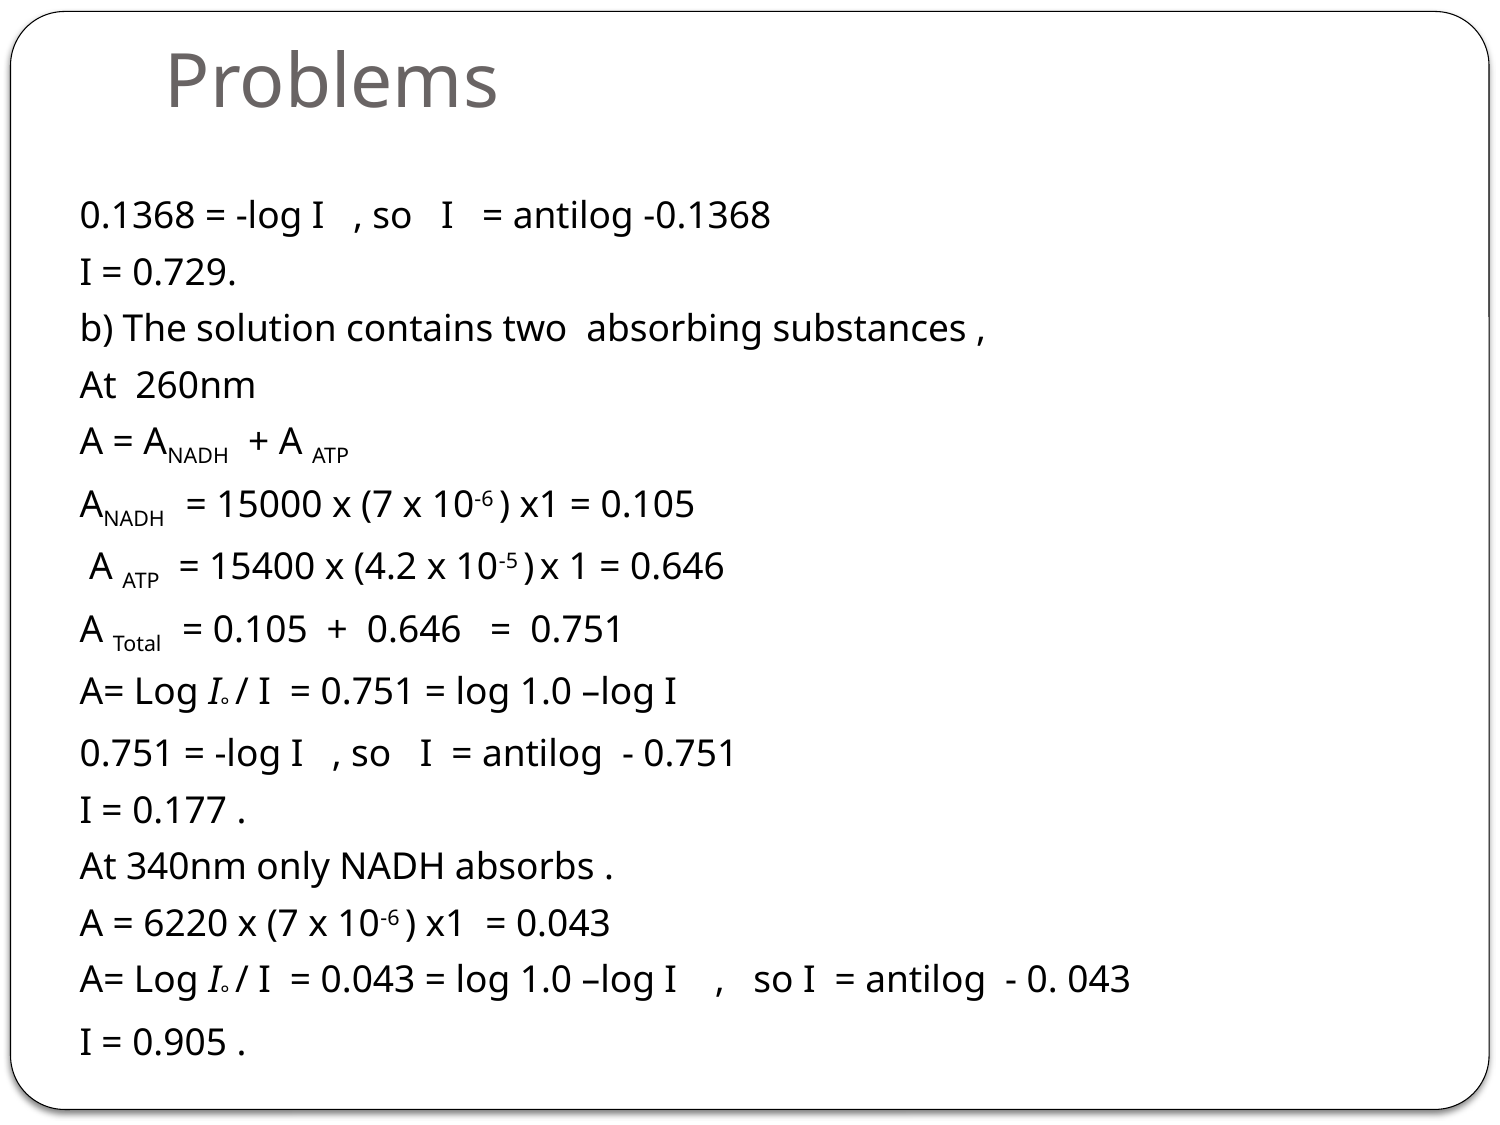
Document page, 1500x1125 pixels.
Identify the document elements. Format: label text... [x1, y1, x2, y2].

list 0.1368 = -log I , so I = antilog -0.1368 I = 0.729. b) The solution contains two absorbing substances , At 260nm A = ANADH + A ATP ANADH = 15000 x (7 x 10-6 ) x1 = 0.105 A ATP = 15400 x (4.2 x 10-5 ) x 1 = 0.646 A Total = 0.105 + 0.646 = 0.751 A= Log I° / I = 0.751 = log 1.0 –log I 0.751 = -log I , so I = antilog - 0.751 I = 0.177 . At 340nm only NADH absorbs . A = 6220 x (7 x 10-6 ) x1 = 0.043 A= Log I° / I = 0.043 = log 1.0 –log I , so I = antilog - 0. 043 I = 0.905 . [64, 184, 1425, 1071]
title Problems [150, 45, 1425, 138]
